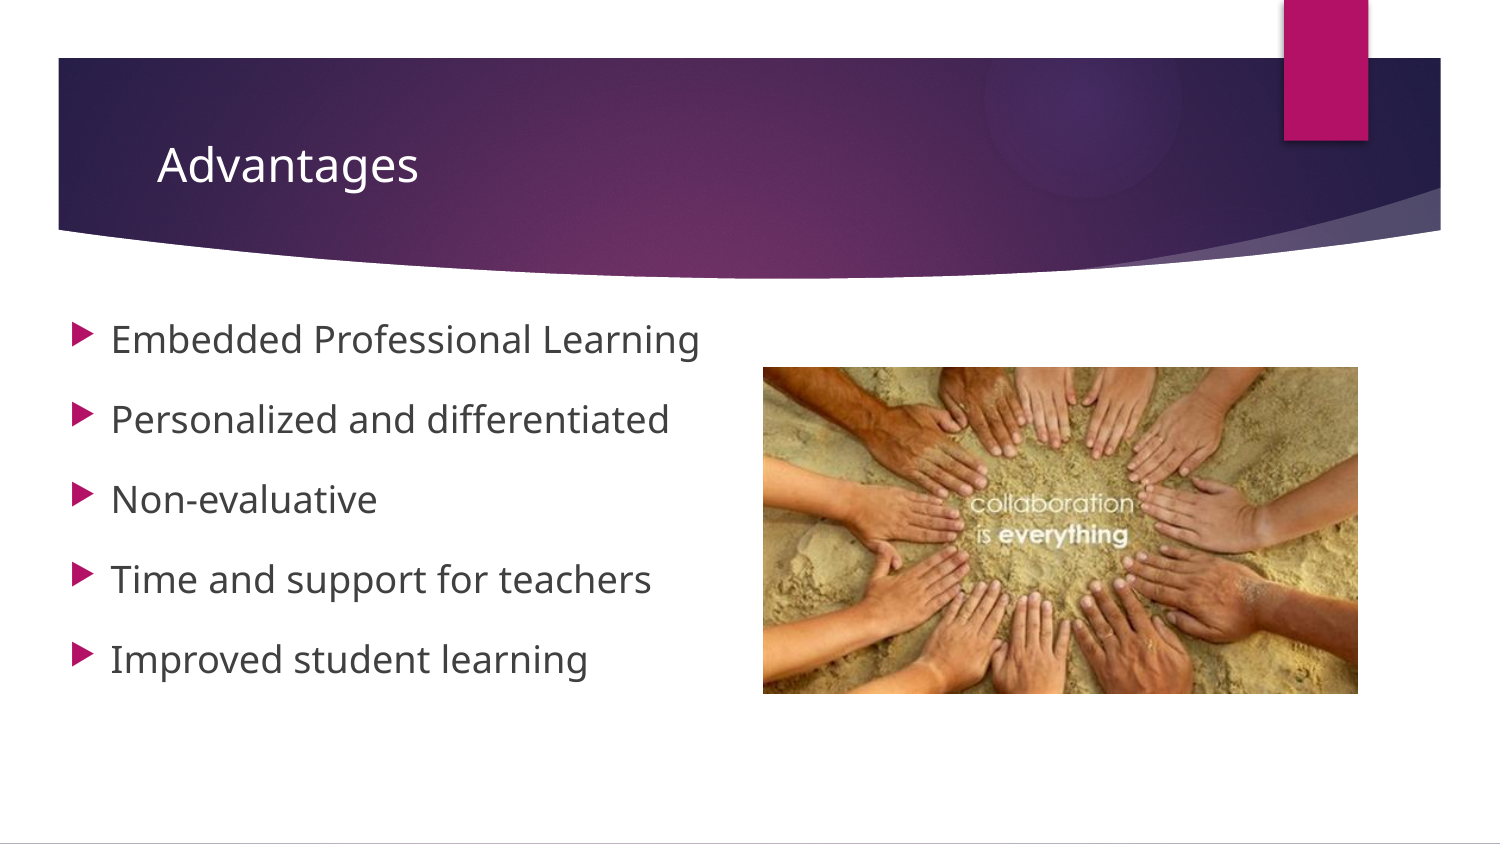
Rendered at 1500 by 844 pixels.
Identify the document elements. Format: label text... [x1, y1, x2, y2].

title Advantages [142, 119, 1220, 207]
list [763, 366, 1358, 694]
list Embedded Professional Learning Personalized and differentiated Non-evaluative Time and support for teachers Improved student learning [54, 277, 736, 794]
